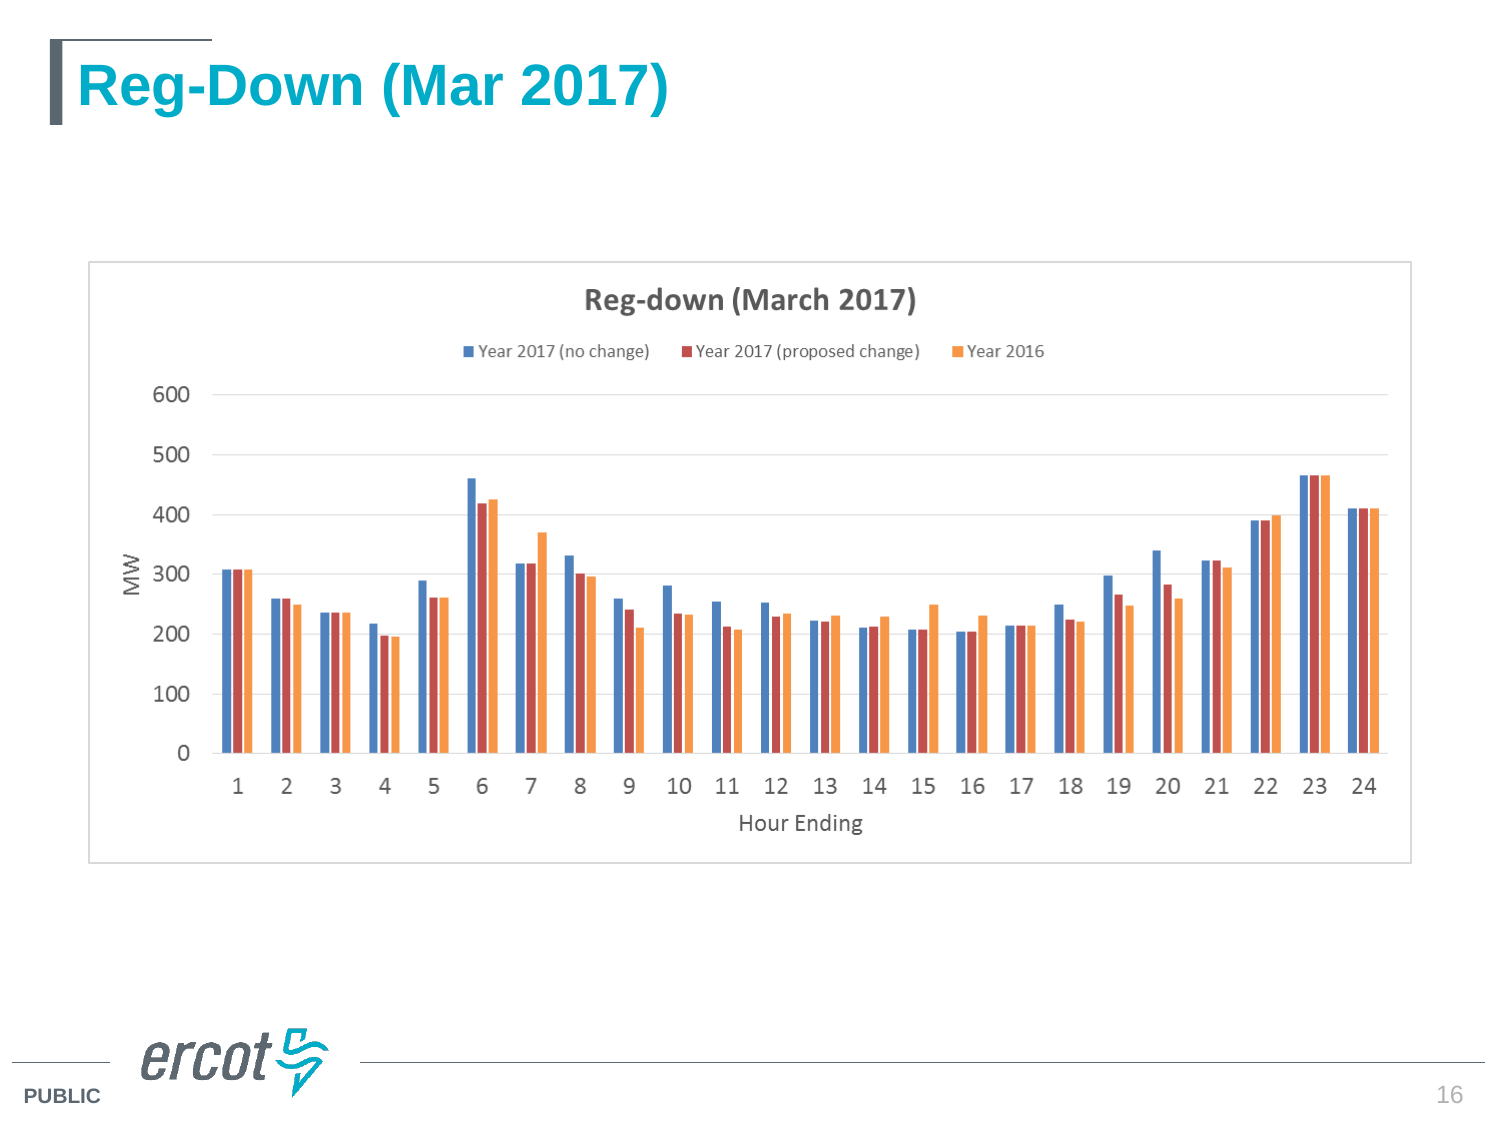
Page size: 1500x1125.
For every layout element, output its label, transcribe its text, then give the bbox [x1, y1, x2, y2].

picture [137, 1024, 332, 1100]
slide_number 16 [1412, 1076, 1488, 1112]
picture [88, 261, 1412, 864]
title Reg-Down (Mar 2017) [62, 39, 1450, 228]
